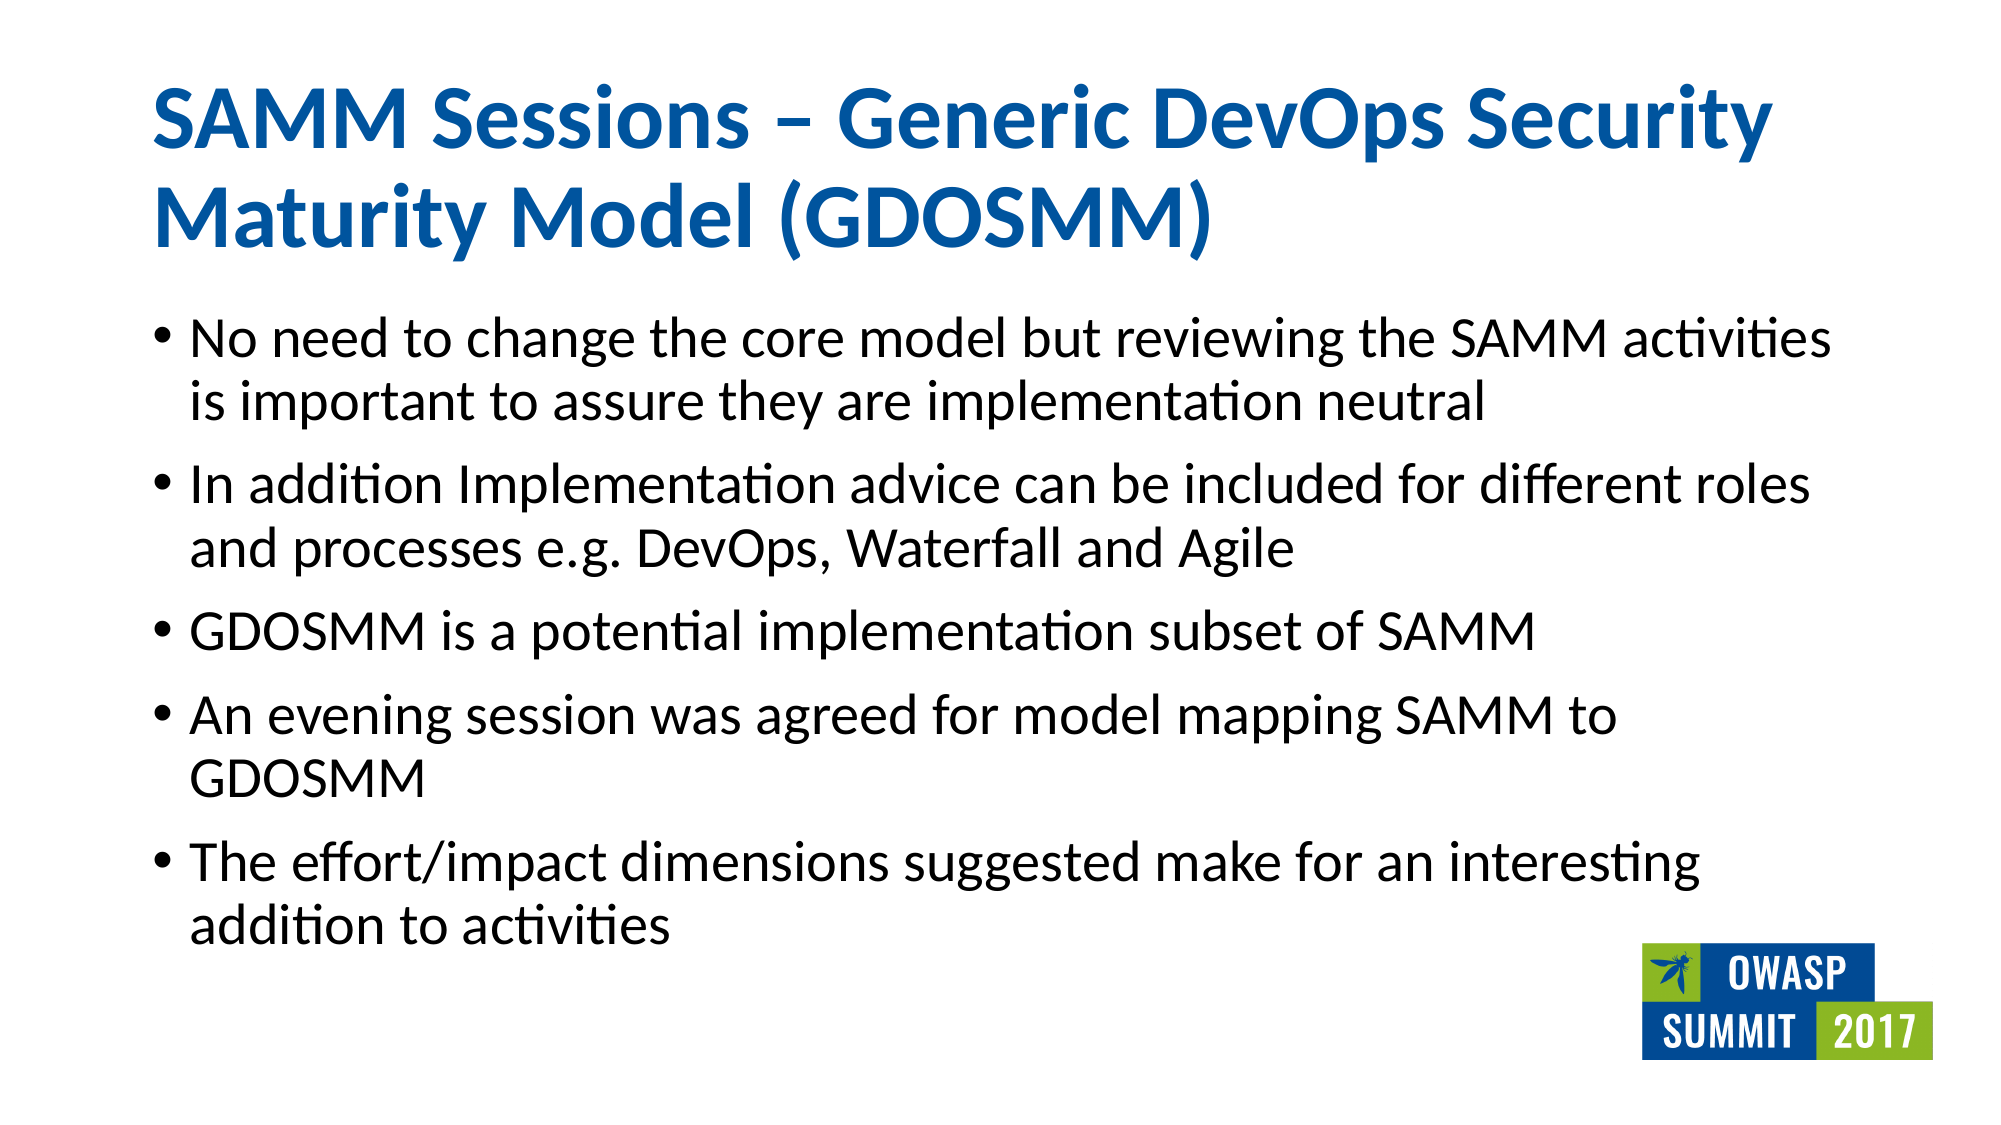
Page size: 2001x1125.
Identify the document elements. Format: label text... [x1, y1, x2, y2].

list No need to change the core model but reviewing the SAMM activities is important to assure they are implementation neutral In addition Implementation advice can be included for different roles and processes e.g. DevOps, Waterfall and Agile GDOSMM is a potential implementation subset of SAMM An evening session was agreed for model mapping SAMM to GDOSMM The effort/impact dimensions suggested make for an interesting addition to activities [137, 299, 1863, 1014]
picture [1642, 943, 1934, 1060]
title SAMM Sessions – Generic DevOps Security Maturity Model (GDOSMM) [137, 59, 1863, 278]
